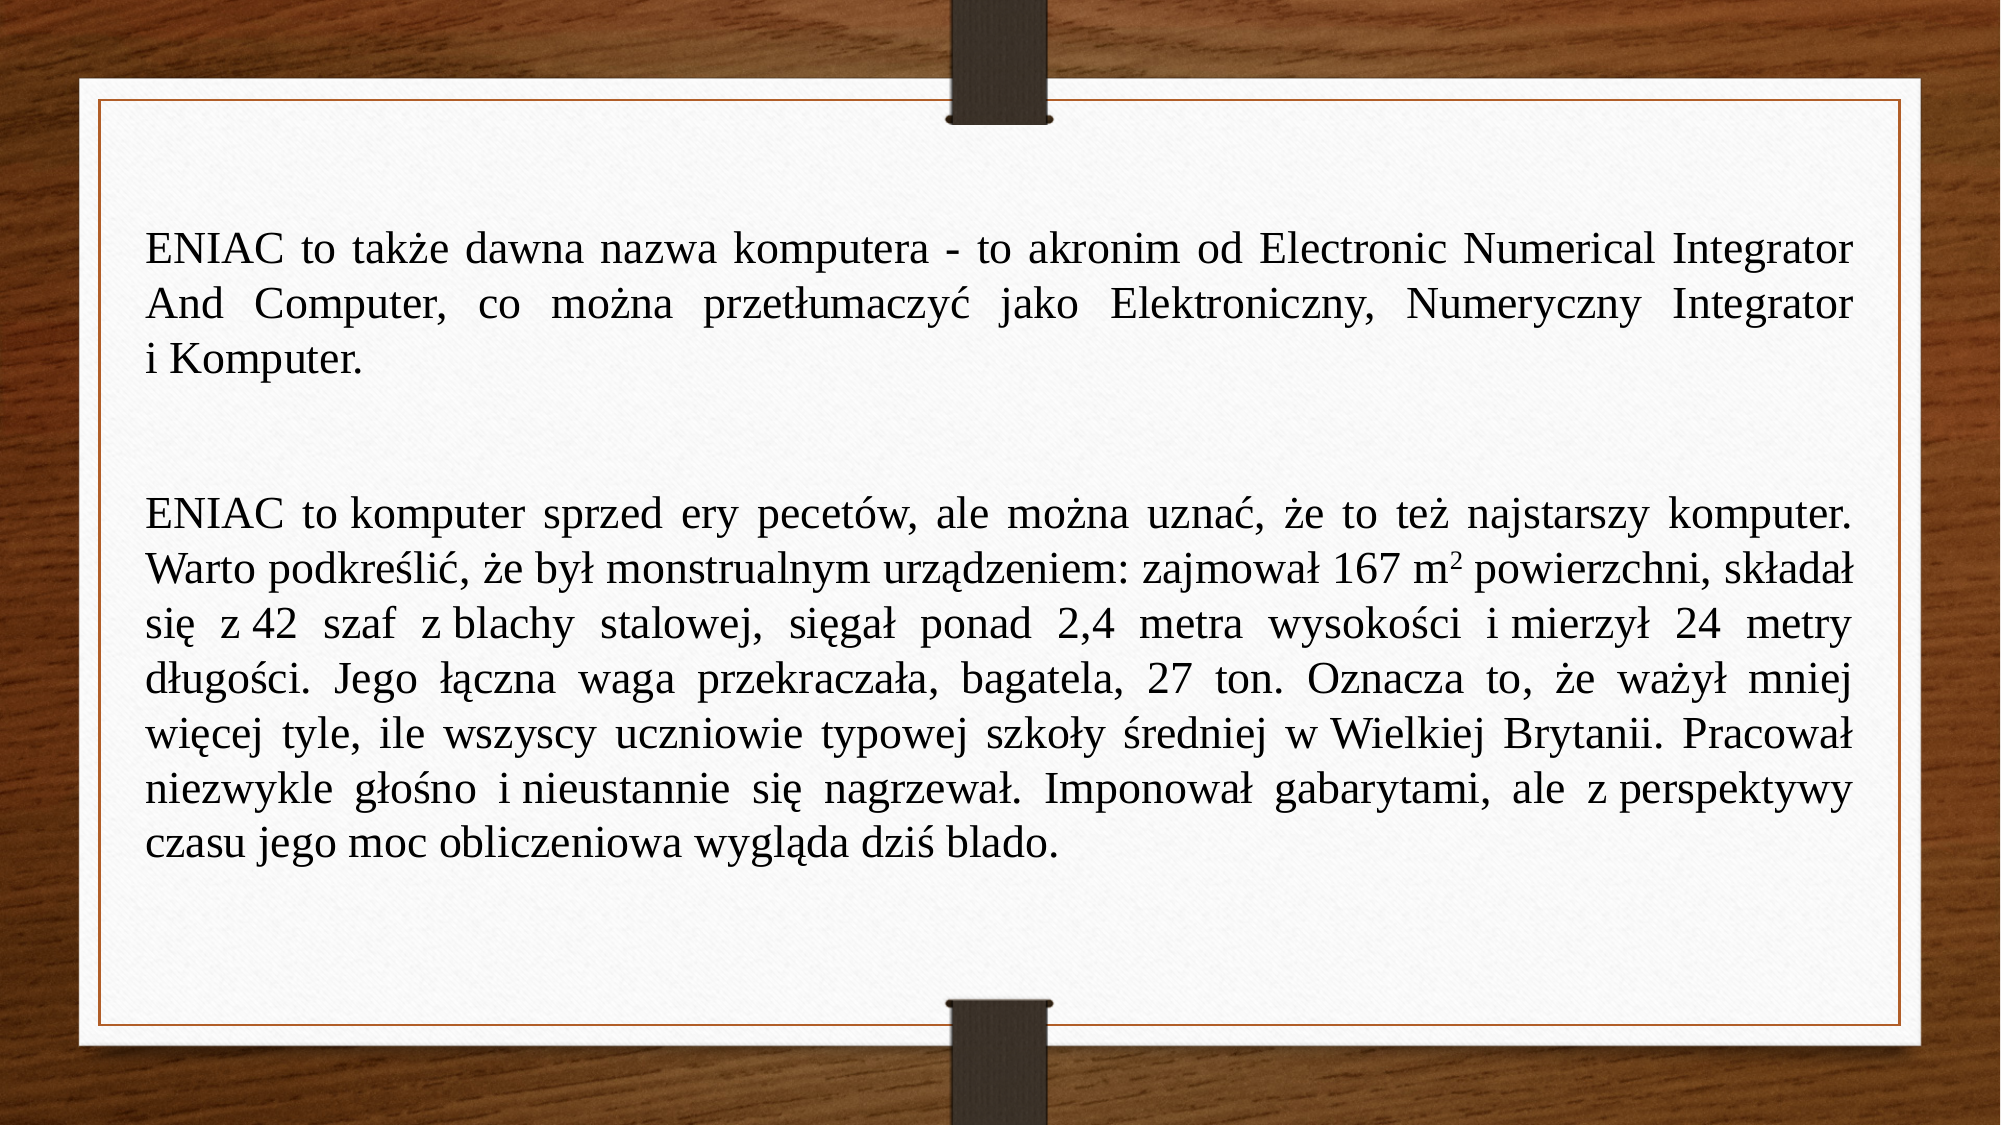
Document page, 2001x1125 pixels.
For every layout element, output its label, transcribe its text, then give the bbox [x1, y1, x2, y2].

picture [101, 0, 2001, 1125]
text_box ENIAC to komputer sprzed ery pecetów, ale można uznać, że to też najstarszy komputer. Warto podkreślić, że był monstrualnym urządzeniem: zajmował 167 m2 powierzchni, składał się z 42 szaf z blachy stalowej, sięgał ponad 2,4 metra wysokości i mierzył 24 metry długości. Jego łączna waga przekraczała, bagatela, 27 ton. Oznacza to, że ważył mniej więcej tyle, ile wszyscy uczniowie typowej szkoły średniej w Wielkiej Brytanii. Pracował niezwykle głośno i nieustannie się nagrzewał. Imponował gabarytami, ale z perspektywy czasu jego moc obliczeniowa wygląda dziś blado. [130, 474, 1870, 875]
picture [0, 0, 948, 1125]
text_box ENIAC to także dawna nazwa komputera - to akronim od Electronic Numerical Integrator And Computer, co można przetłumaczyć jako Elektroniczny, Numeryczny Integrator i Komputer. [130, 209, 1870, 390]
